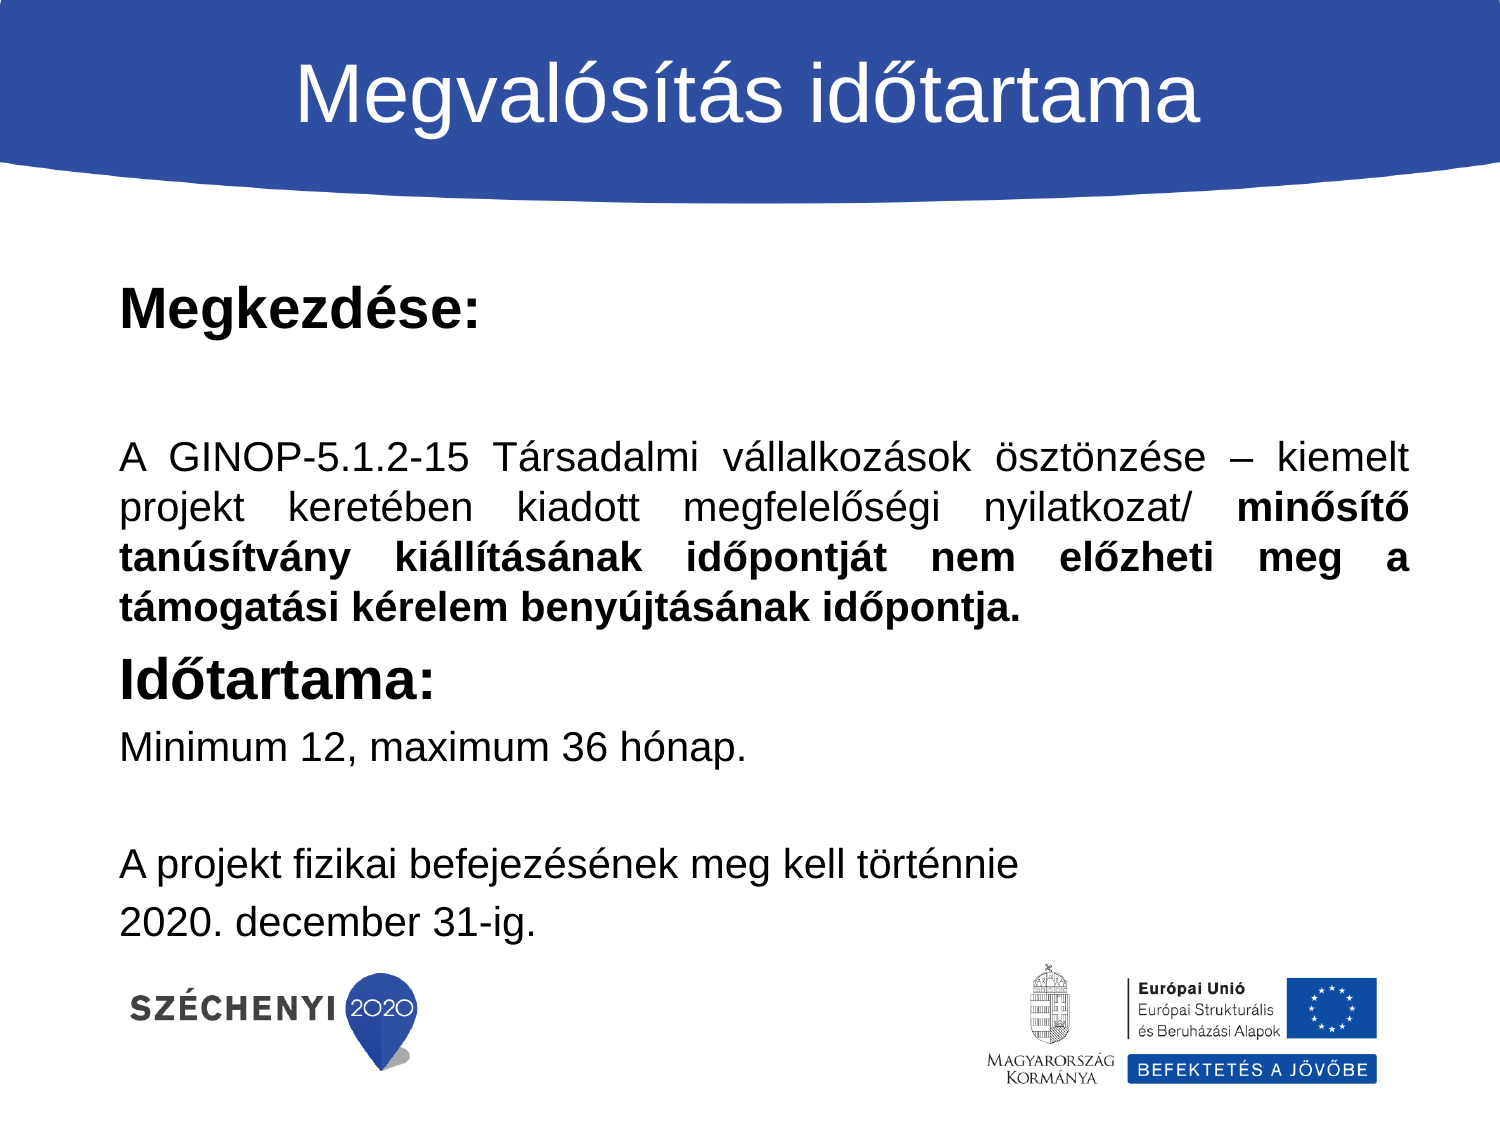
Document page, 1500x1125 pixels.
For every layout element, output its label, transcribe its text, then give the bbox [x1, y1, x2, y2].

list Megkezdése: A GINOP-5.1.2-15 Társadalmi vállalkozások ösztönzése – kiemelt projekt keretében kiadott megfelelőségi nyilatkozat/ minősítő tanúsítvány kiállításának időpontját nem előzheti meg a támogatási kérelem benyújtásának időpontja. Időtartama: Minimum 12, maximum 36 hónap. A projekt fizikai befejezésének meg kell történnie 2020. december 31-ig. [75, 262, 1425, 1005]
title Megvalósítás időtartama [73, 0, 1424, 183]
picture [0, 0, 1500, 1125]
